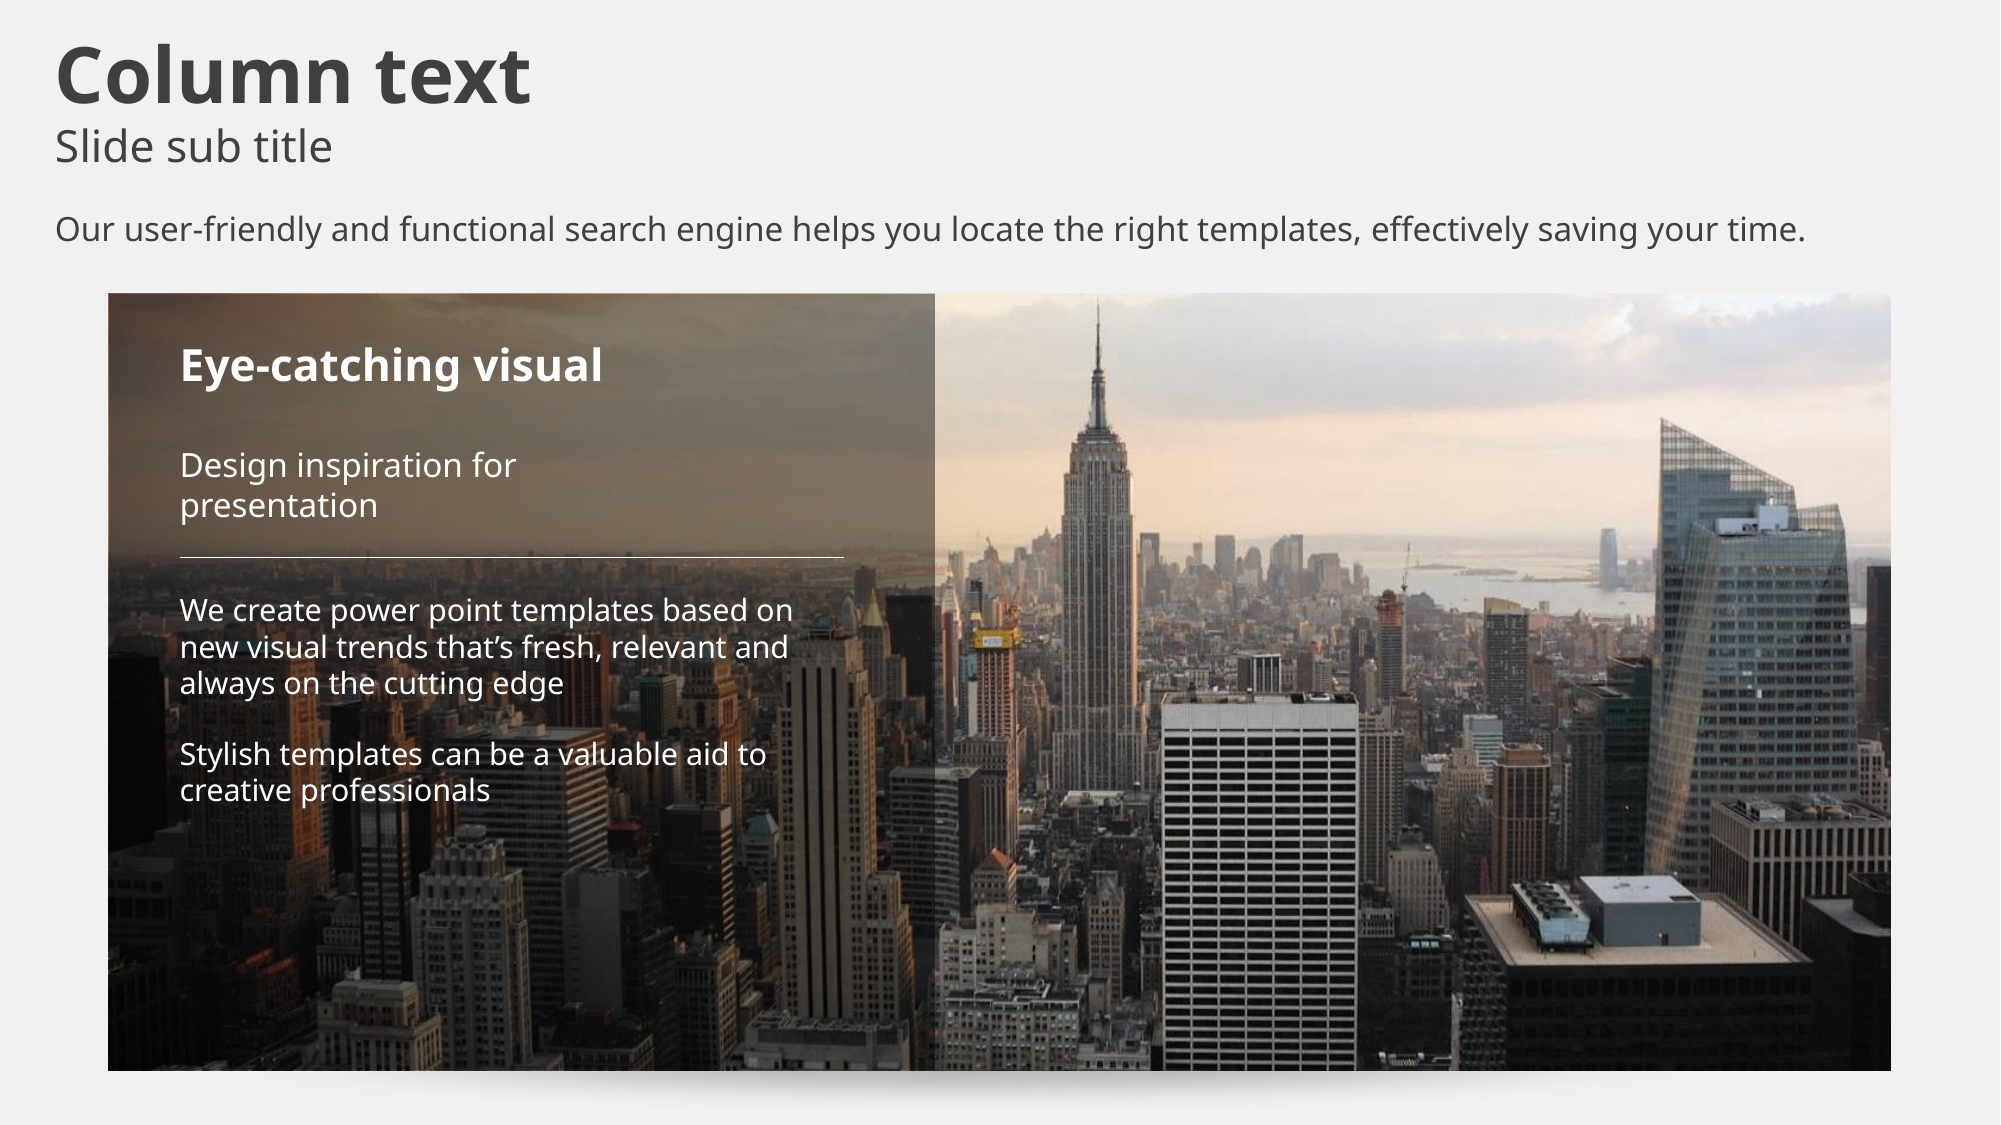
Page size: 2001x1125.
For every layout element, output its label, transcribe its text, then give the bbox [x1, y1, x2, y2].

list Column text [55, 26, 1882, 117]
text_box Our user-friendly and functional search engine helps you locate the right templates, effectively saving your time. [54, 207, 1899, 248]
list Slide sub title [55, 117, 1882, 181]
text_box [108, 293, 1892, 1125]
